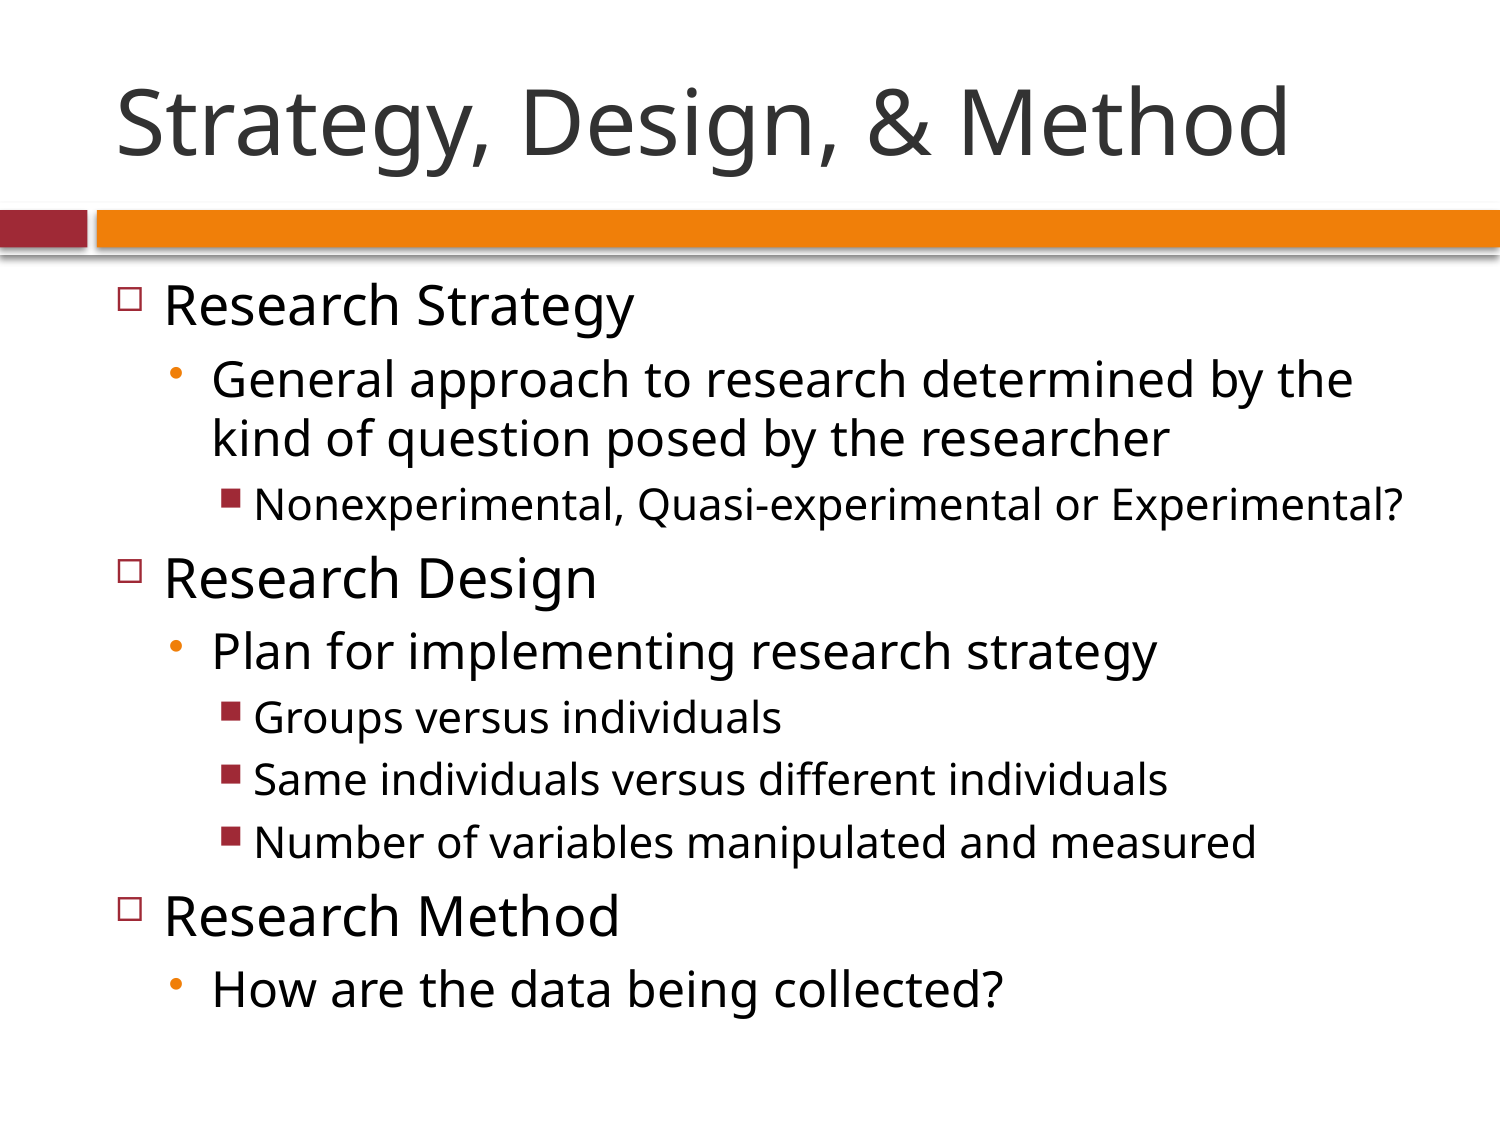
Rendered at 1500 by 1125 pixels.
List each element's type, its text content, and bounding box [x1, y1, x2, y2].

title Strategy, Design, & Method [100, 37, 1438, 200]
list Research Strategy General approach to research determined by the kind of question posed by the researcher Nonexperimental, Quasi-experimental or Experimental? Research Design Plan for implementing research strategy Groups versus individuals Same individuals versus different individuals Number of variables manipulated and measured Research Method How are the data being collected? [100, 262, 1438, 1075]
